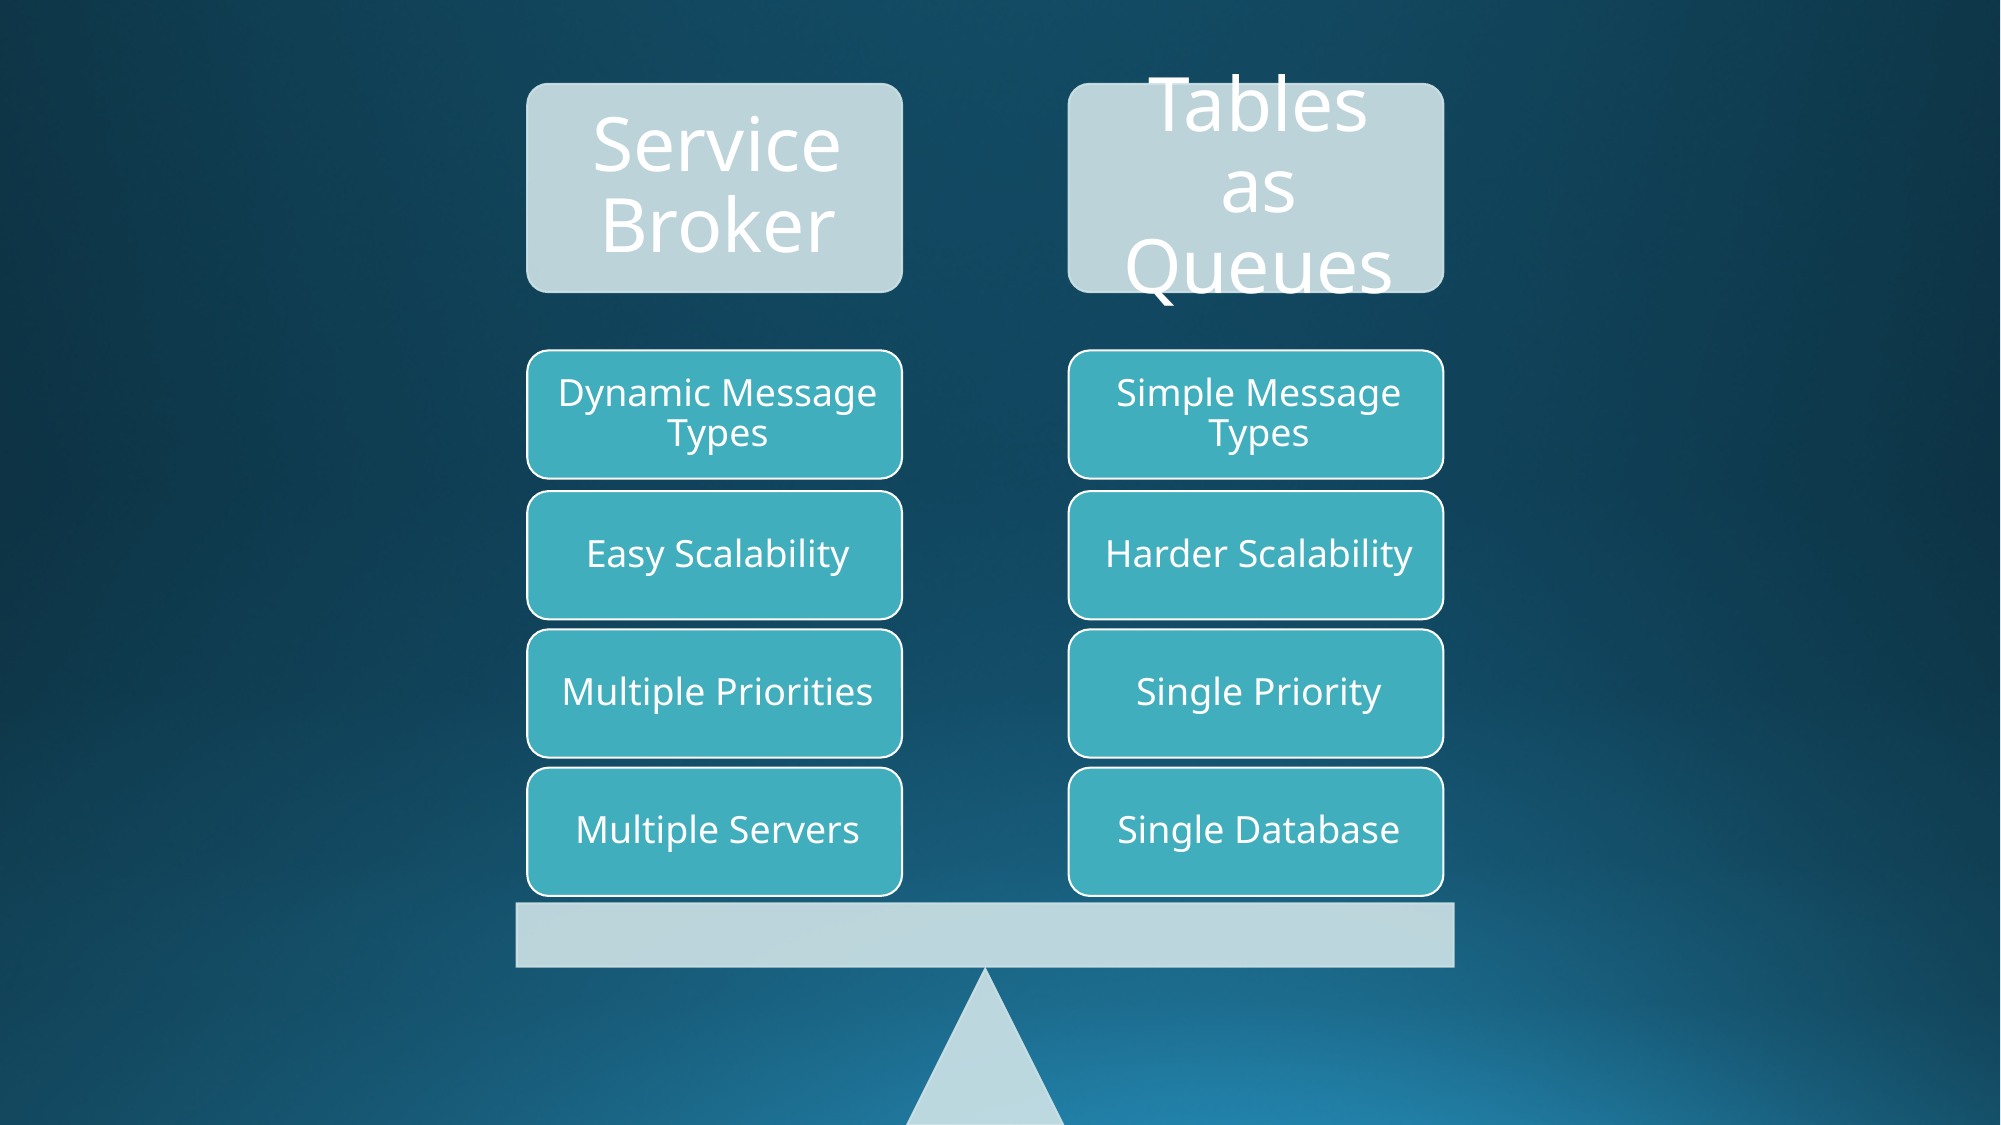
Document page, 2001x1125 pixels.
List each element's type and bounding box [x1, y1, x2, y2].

text_box [244, 83, 1727, 1125]
picture [0, 0, 2001, 1125]
